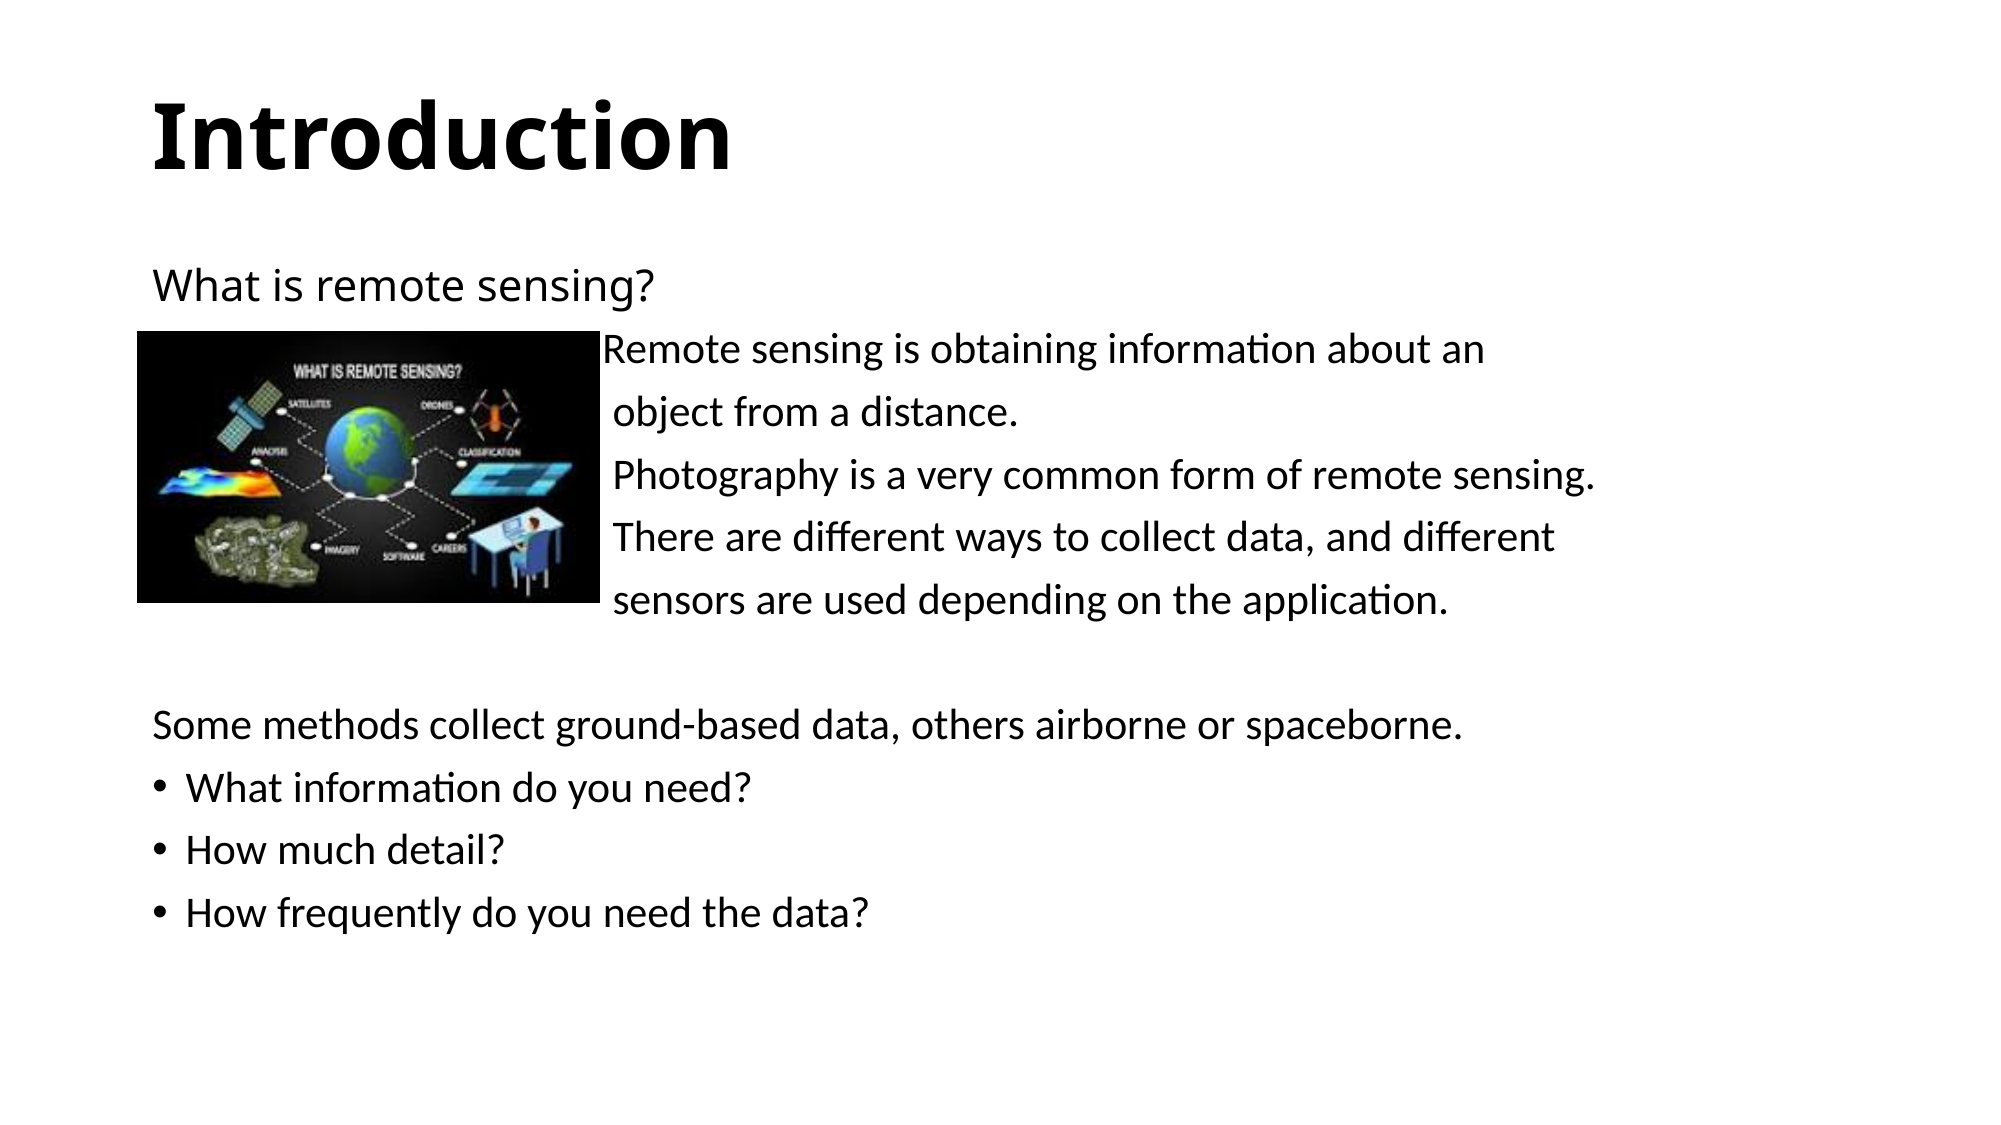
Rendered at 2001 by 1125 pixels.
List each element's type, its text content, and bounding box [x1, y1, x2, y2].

picture [137, 331, 600, 603]
title Introduction [137, 59, 1863, 220]
list What is remote sensing? Remote sensing is obtaining information about an object from a distance. Photography is a very common form of remote sensing. There are different ways to collect data, and different sensors are used depending on the application. Some methods collect ground-based data, others airborne or spaceborne. What information do you need? How much detail? How frequently do you need the data? [137, 256, 1917, 1066]
